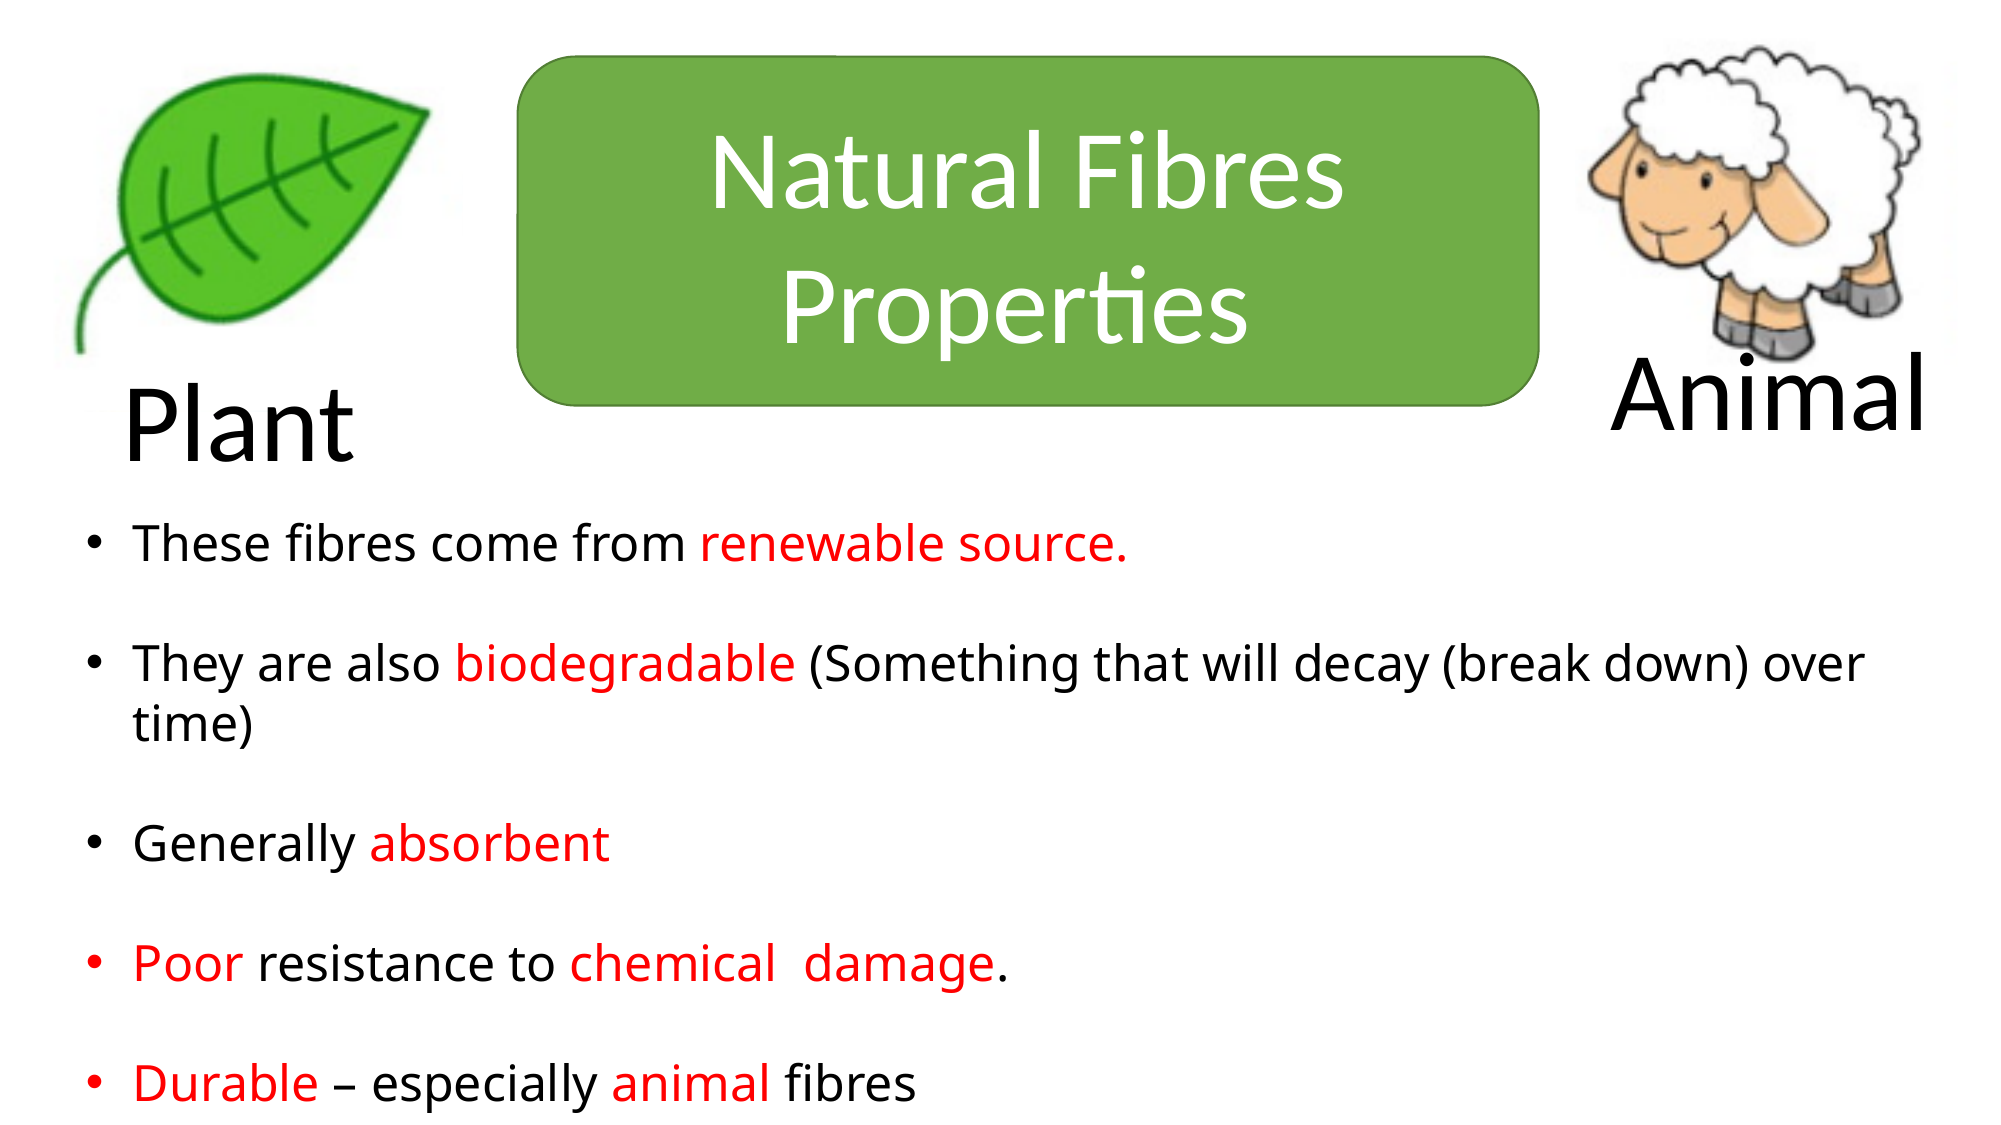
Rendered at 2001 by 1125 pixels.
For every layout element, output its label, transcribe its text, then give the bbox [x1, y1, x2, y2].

text_box Animal [1595, 387, 1945, 461]
picture [1575, 31, 1958, 387]
picture [16, 56, 463, 412]
text_box Plant [107, 412, 372, 492]
text_box These fibres come from renewable source. They are also biodegradable (Something that will decay (break down) over time) Generally absorbent Poor resistance to chemical damage. Durable – especially animal fibres [71, 503, 1947, 1119]
text_box Natural Fibres Properties [516, 55, 1540, 407]
